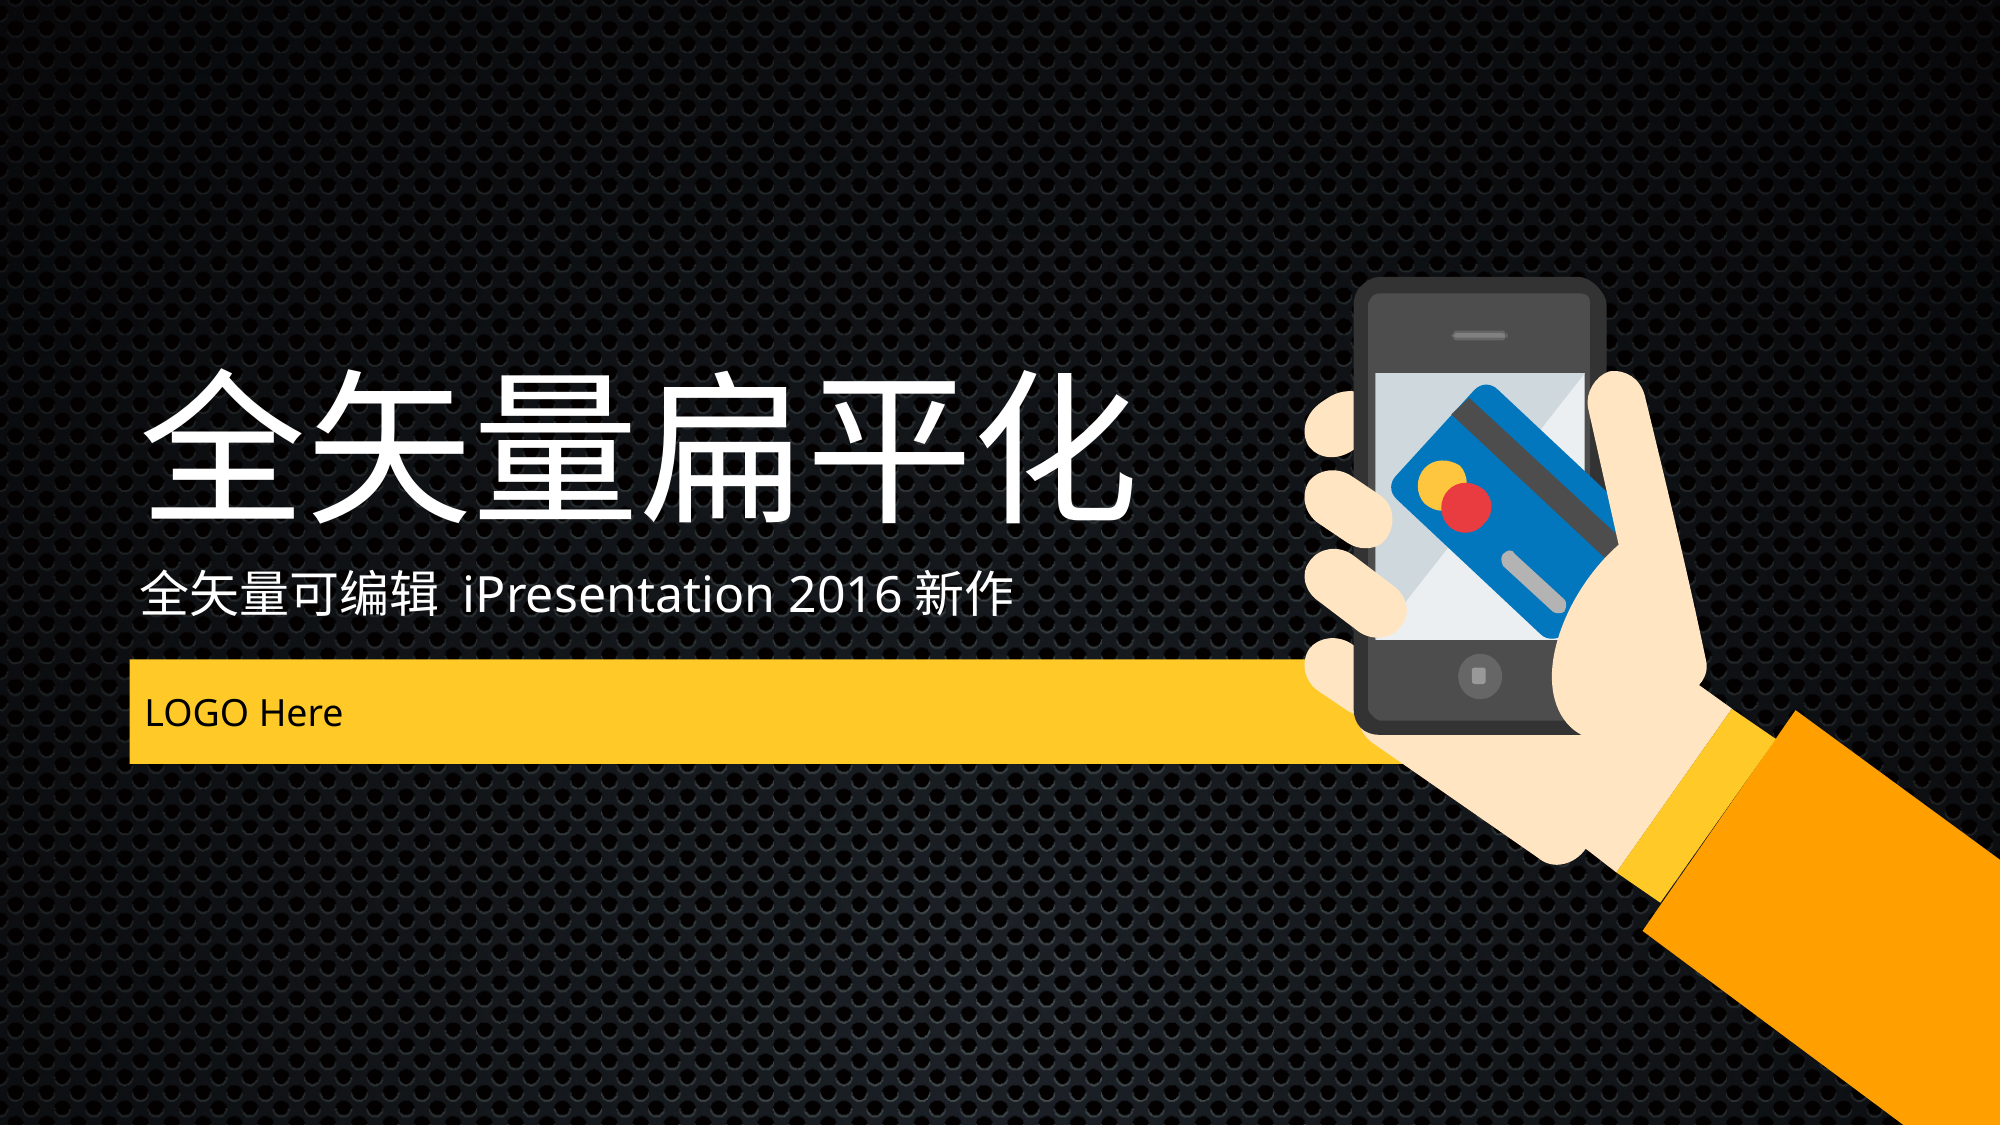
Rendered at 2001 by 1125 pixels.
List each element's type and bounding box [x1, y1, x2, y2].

text_box [1299, 276, 2000, 1125]
picture [0, 0, 2000, 1125]
